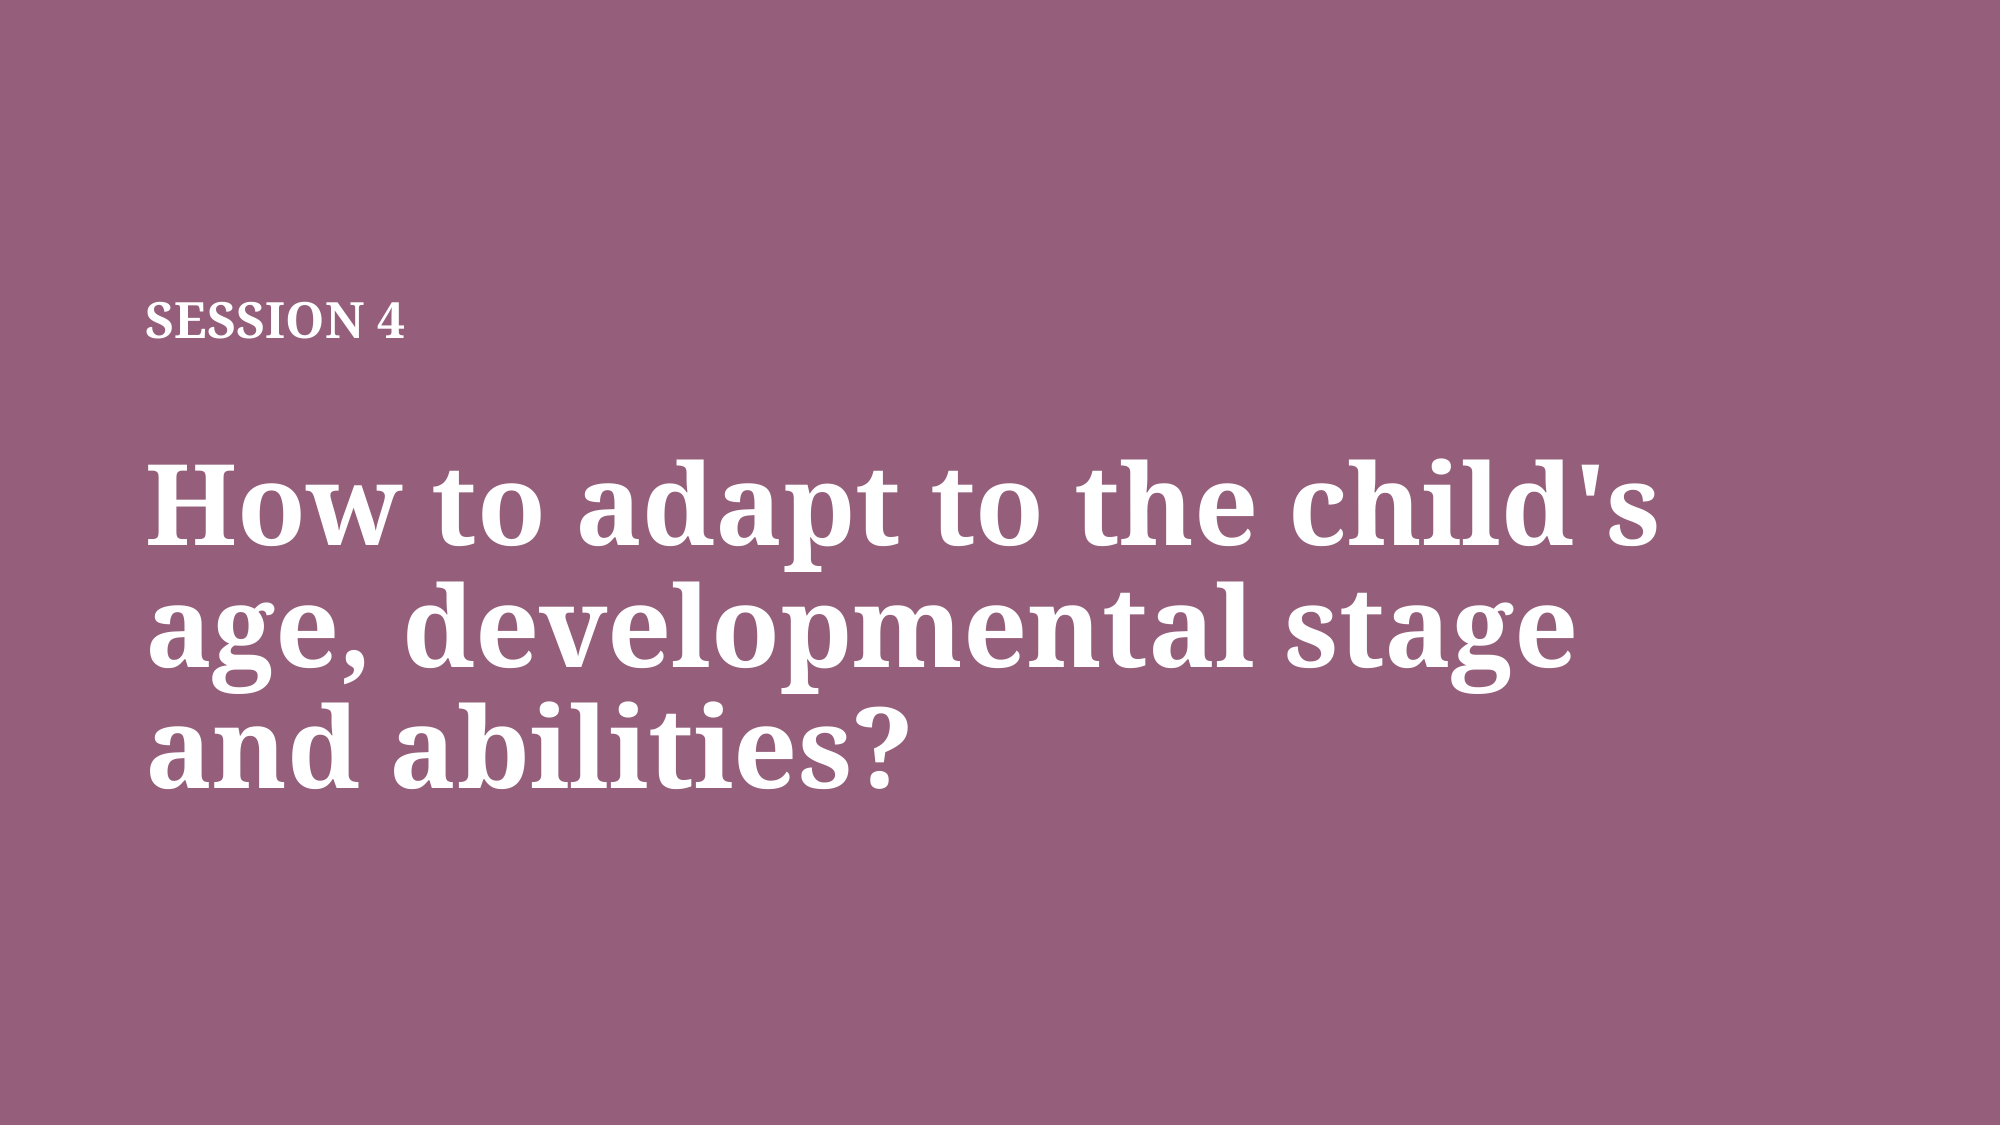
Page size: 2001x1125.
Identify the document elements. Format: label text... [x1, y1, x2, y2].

text_box SESSION 4 How to adapt to the child's age, developmental stage and abilities? [130, 508, 1792, 601]
